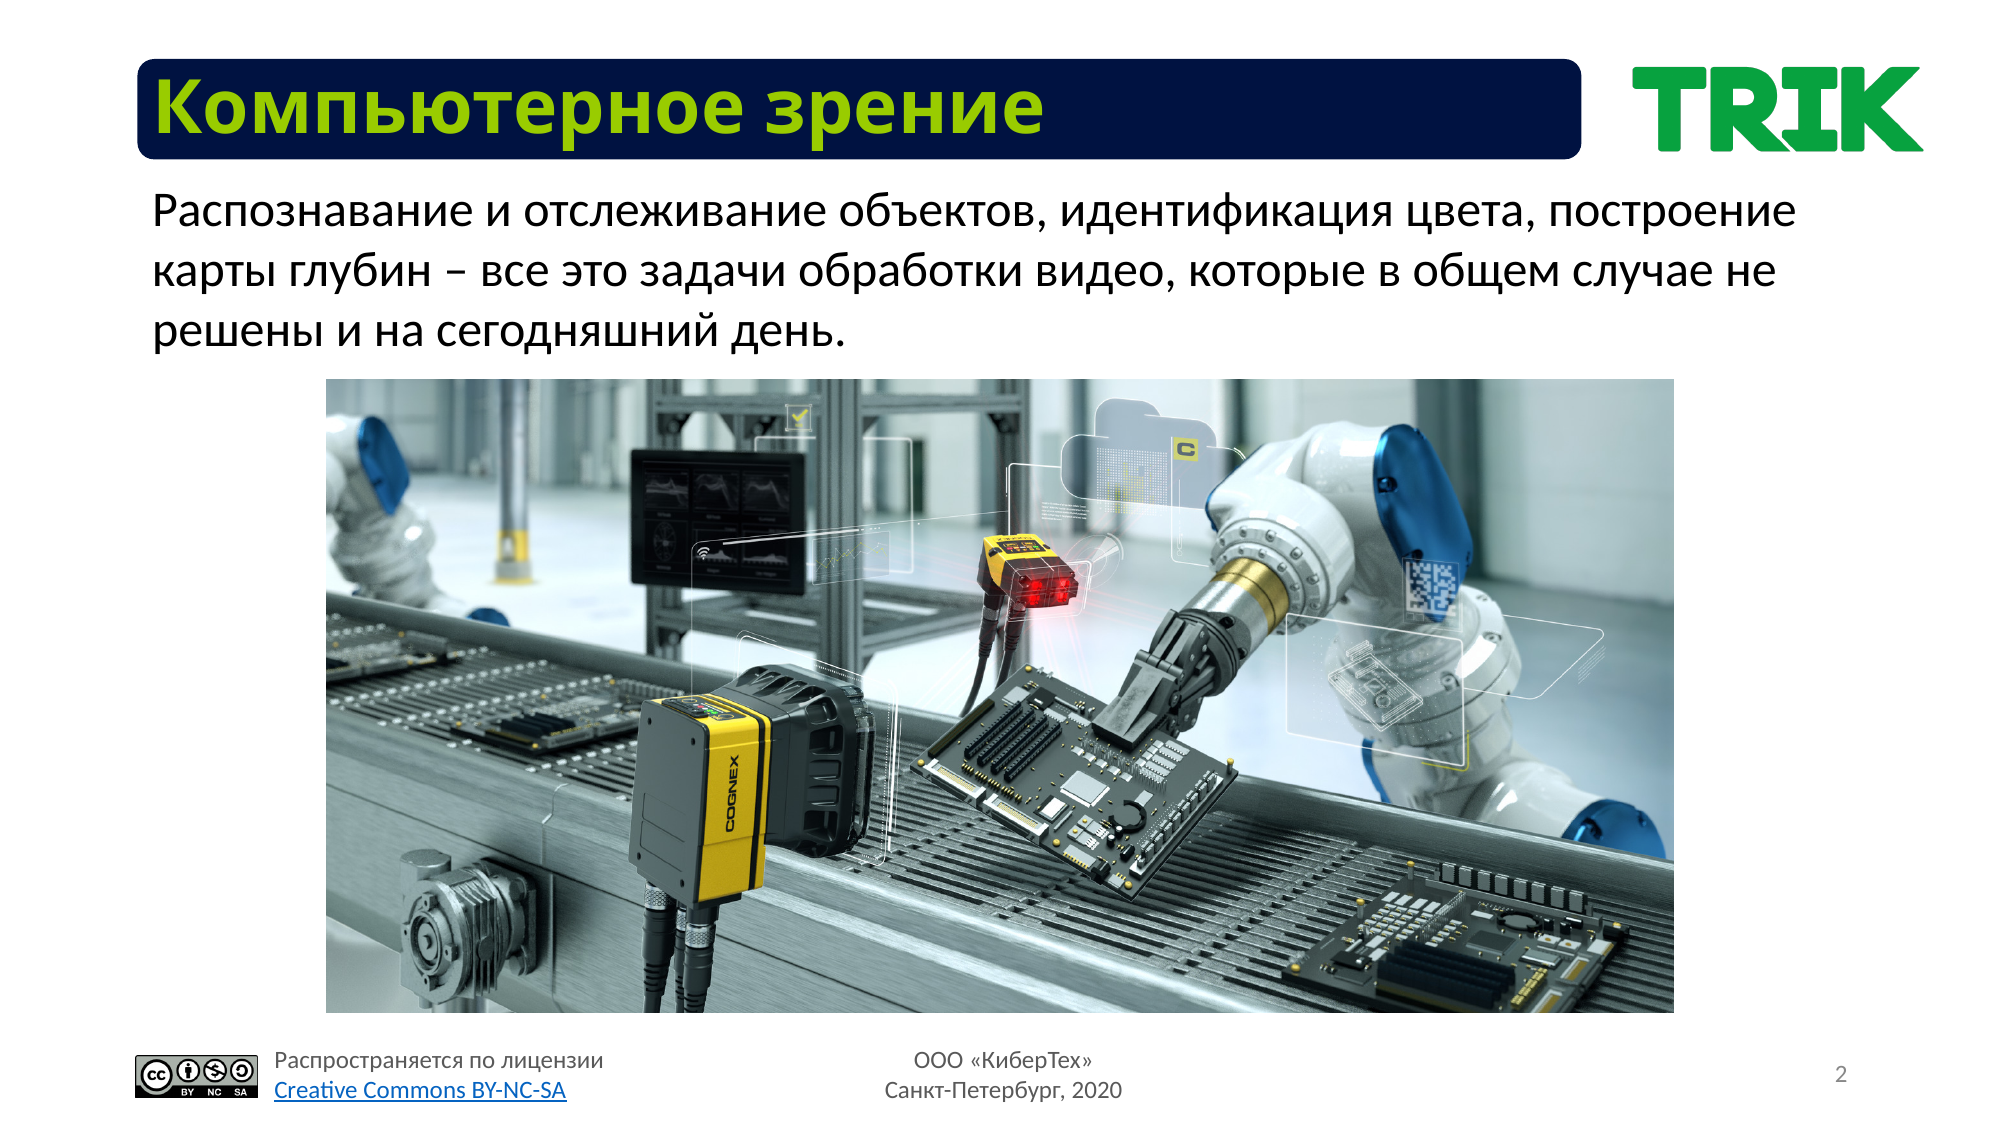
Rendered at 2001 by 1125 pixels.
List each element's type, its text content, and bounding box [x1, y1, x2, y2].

picture [325, 378, 1675, 1013]
slide_number 2 [1412, 1042, 1863, 1103]
picture [135, 1055, 258, 1098]
picture [1631, 64, 1924, 154]
title Компьютерное зрение [137, 61, 1582, 163]
text_box Распознавание и отслеживание объектов, идентификация цвета, построение карты глубин – все это задачи обработки видео, которые в общем случае не решены и на сегодняшний день. [137, 169, 1863, 429]
